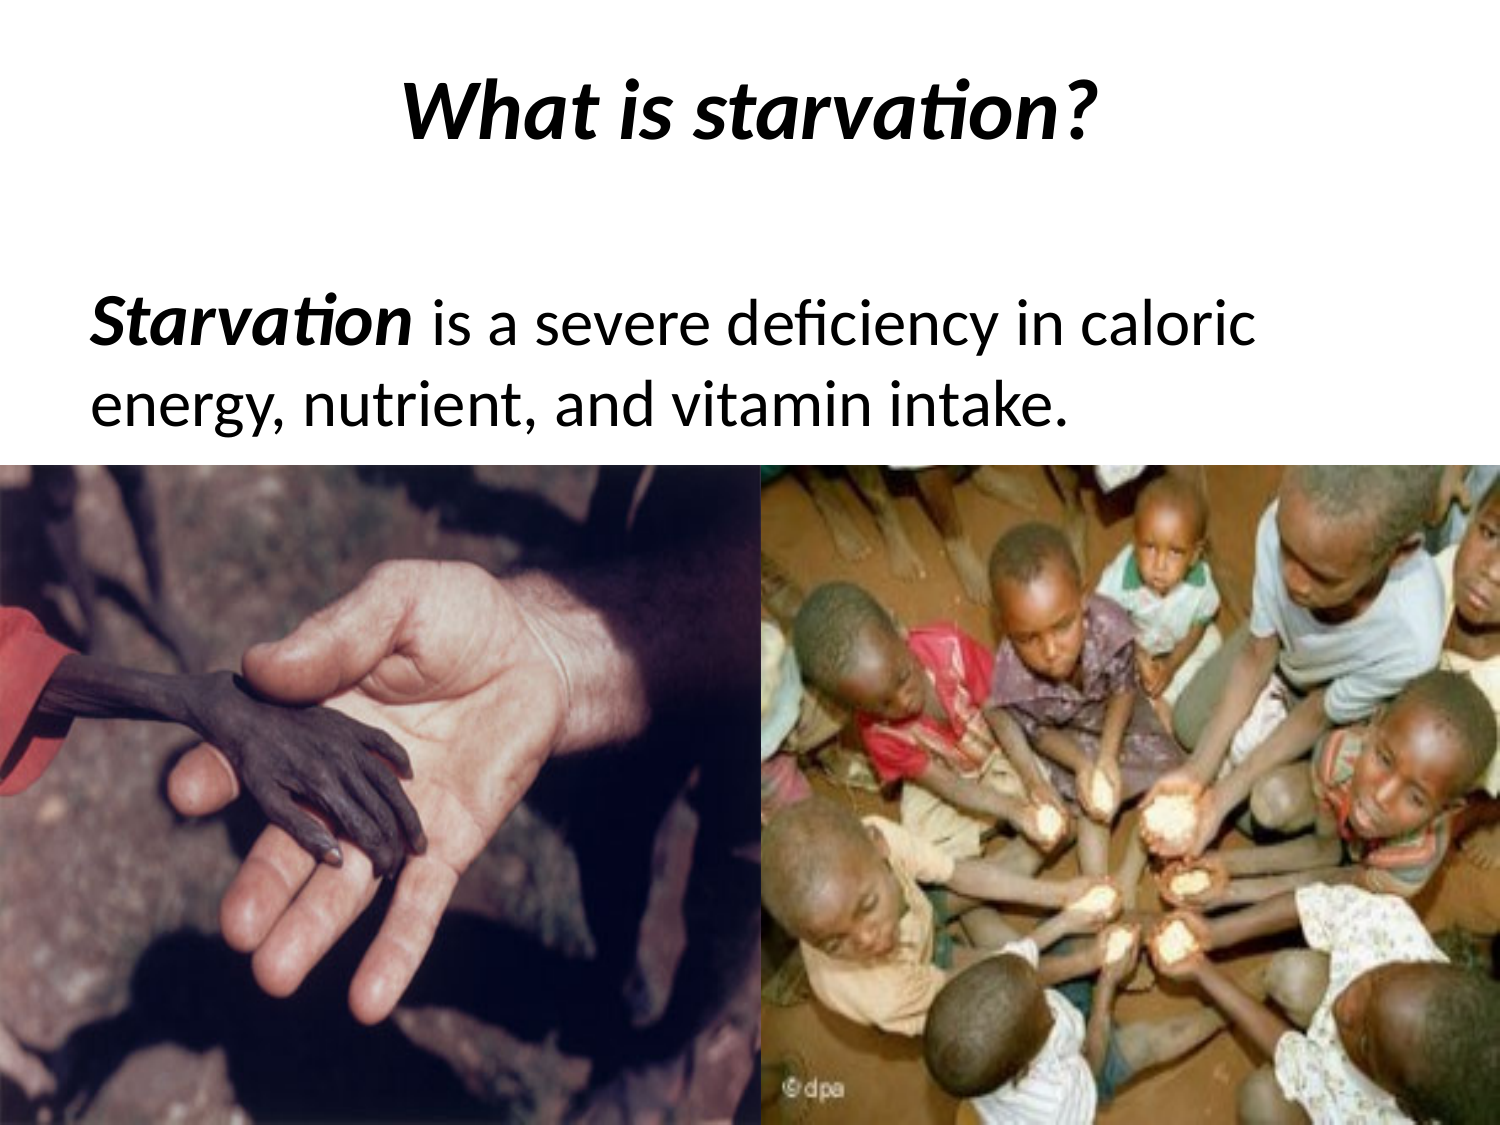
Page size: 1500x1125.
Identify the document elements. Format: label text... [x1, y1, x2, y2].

list Starvation is a severe deficiency in caloric energy, nutrient, and vitamin intake. [75, 262, 1425, 464]
picture [0, 465, 1500, 1125]
title What is starvation? [75, 45, 1425, 233]
